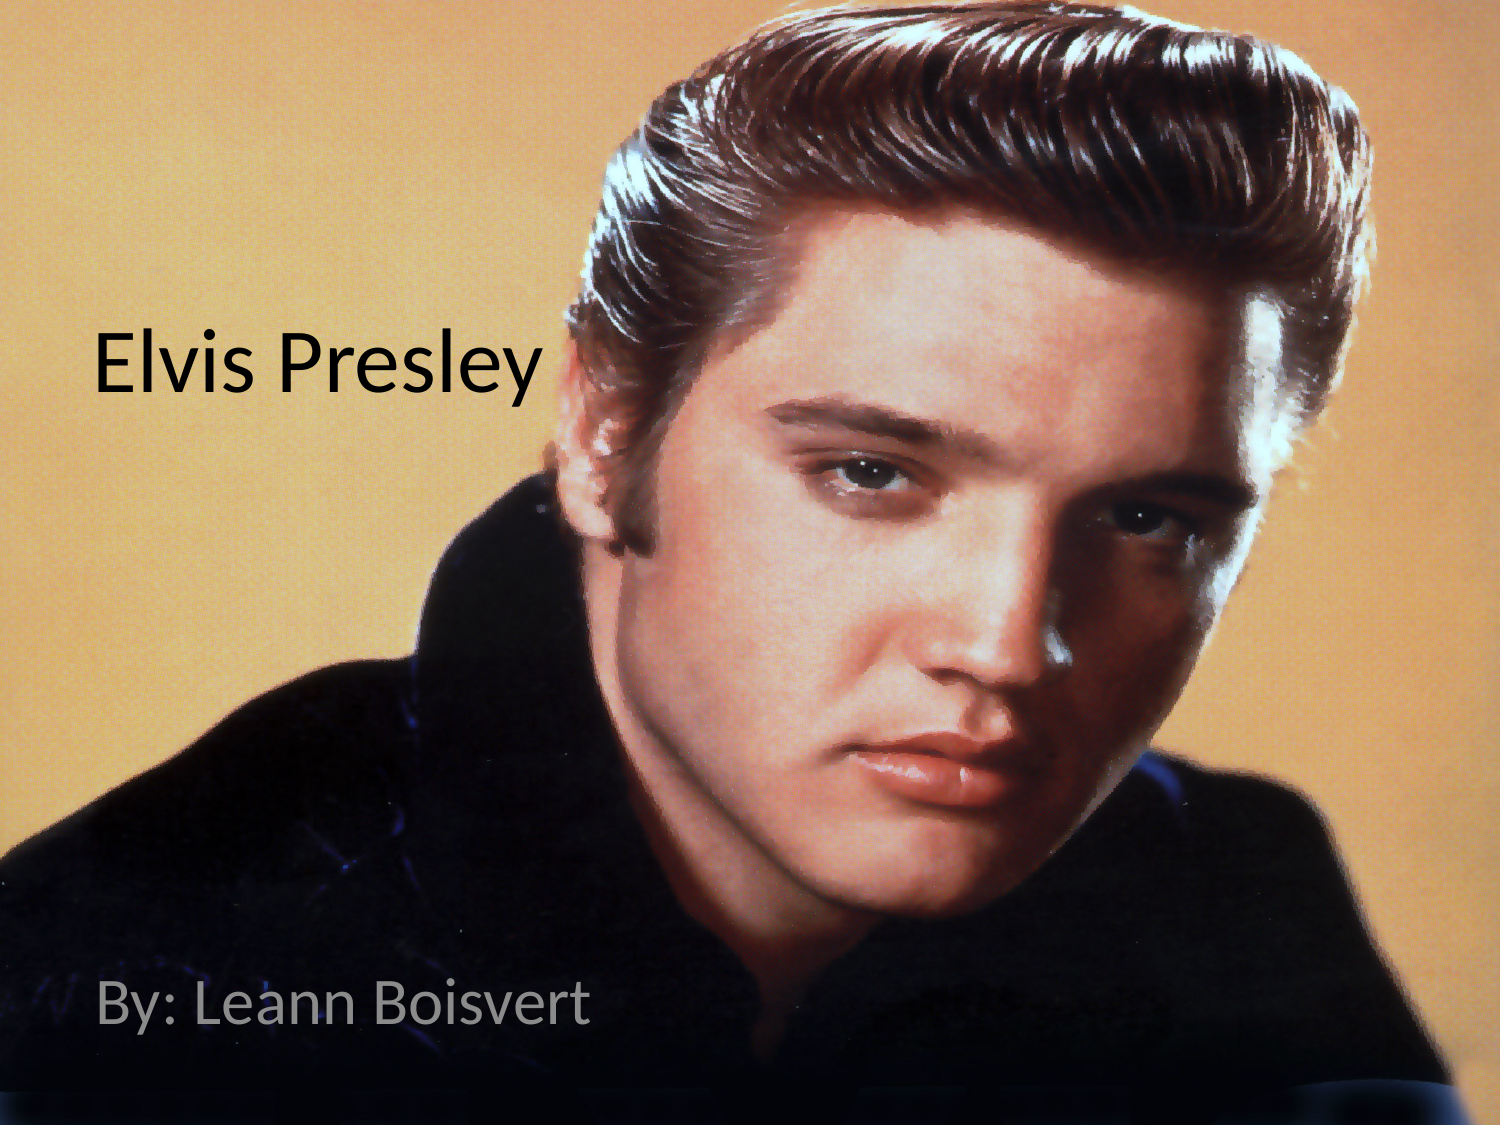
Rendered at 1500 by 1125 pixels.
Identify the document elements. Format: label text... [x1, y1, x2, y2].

subtitle By: Leann Boisvert [0, 950, 688, 1063]
title Elvis Presley [0, 249, 788, 463]
picture [0, 0, 1500, 1125]
